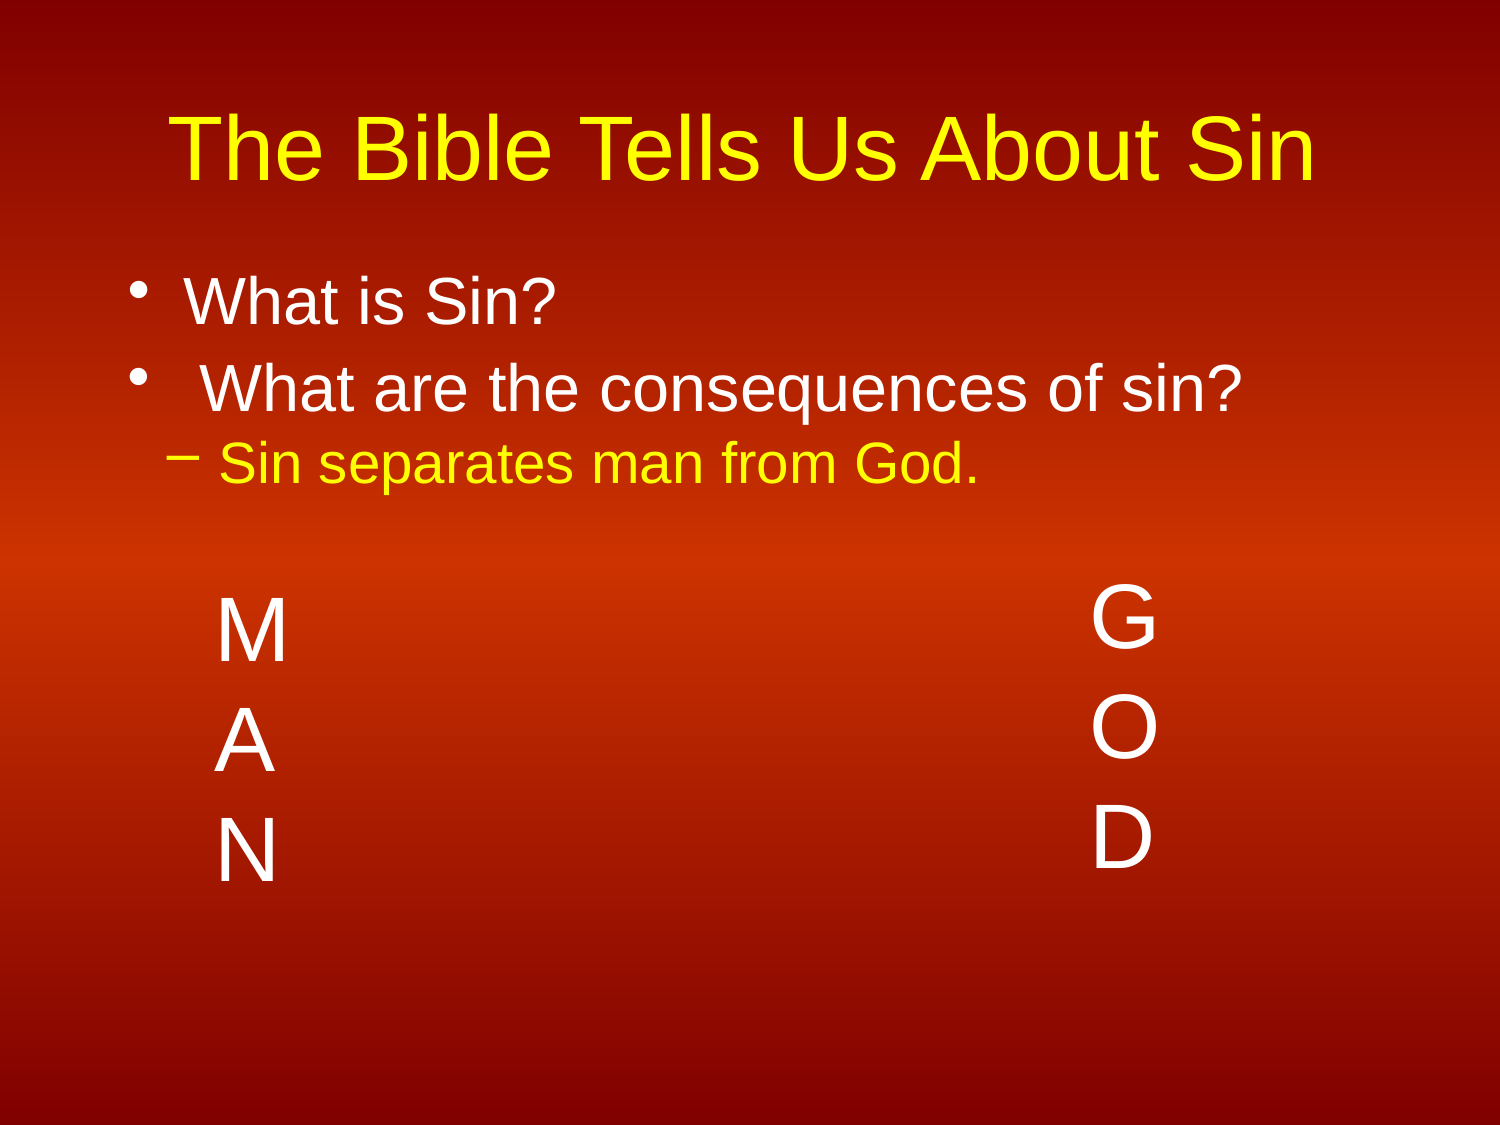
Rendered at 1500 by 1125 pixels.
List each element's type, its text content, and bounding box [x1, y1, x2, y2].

text_box G O D [1074, 563, 1197, 895]
list What is Sin? [112, 249, 1450, 338]
text_box M A N [200, 563, 322, 908]
text_box What are the consequences of sin? Sin separates man from God. [112, 337, 1413, 563]
title The Bible Tells Us About Sin [50, 50, 1438, 238]
